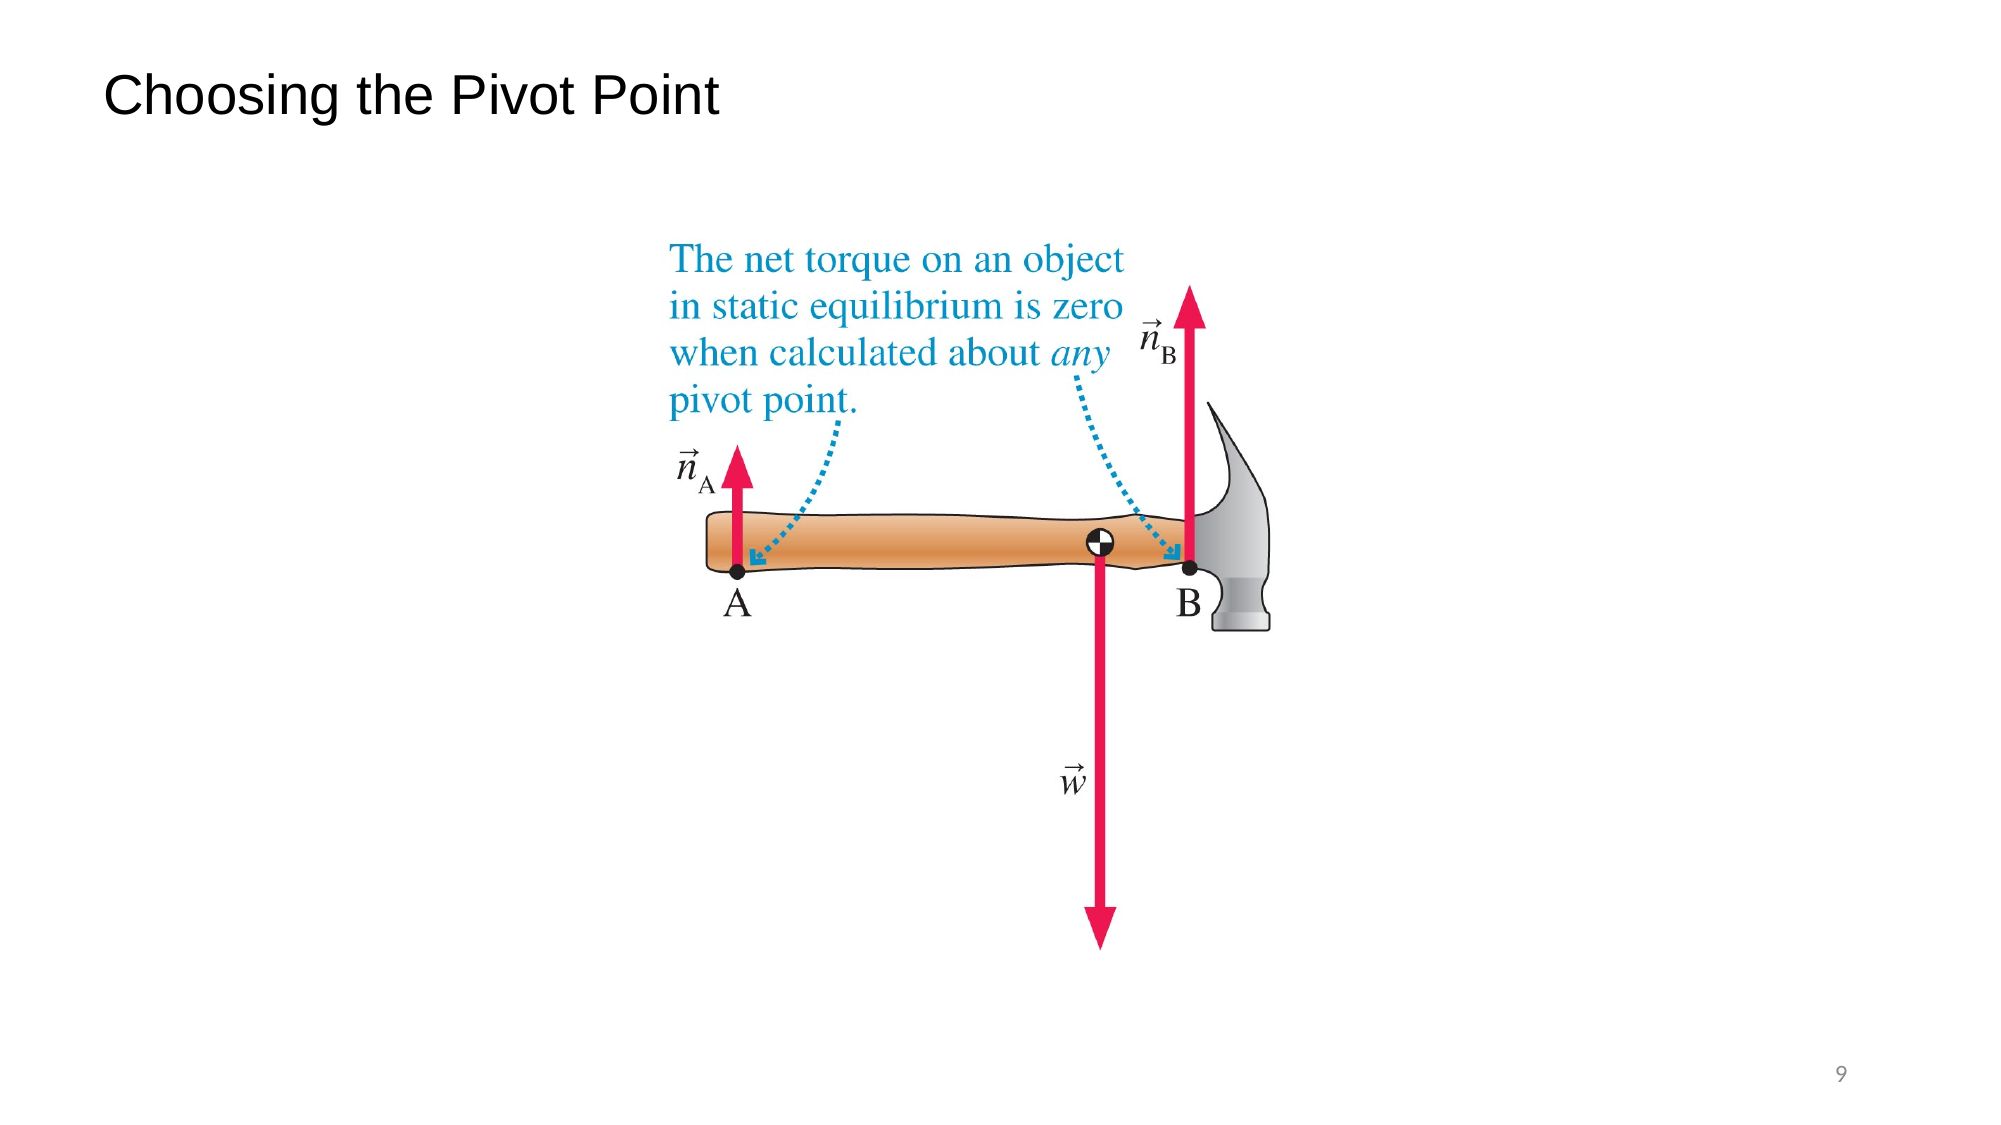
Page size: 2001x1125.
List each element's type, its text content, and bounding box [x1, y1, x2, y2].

text_box Choosing the Pivot Point [103, 57, 1356, 135]
slide_number 9 [1412, 1042, 1863, 1103]
picture [660, 239, 1278, 952]
